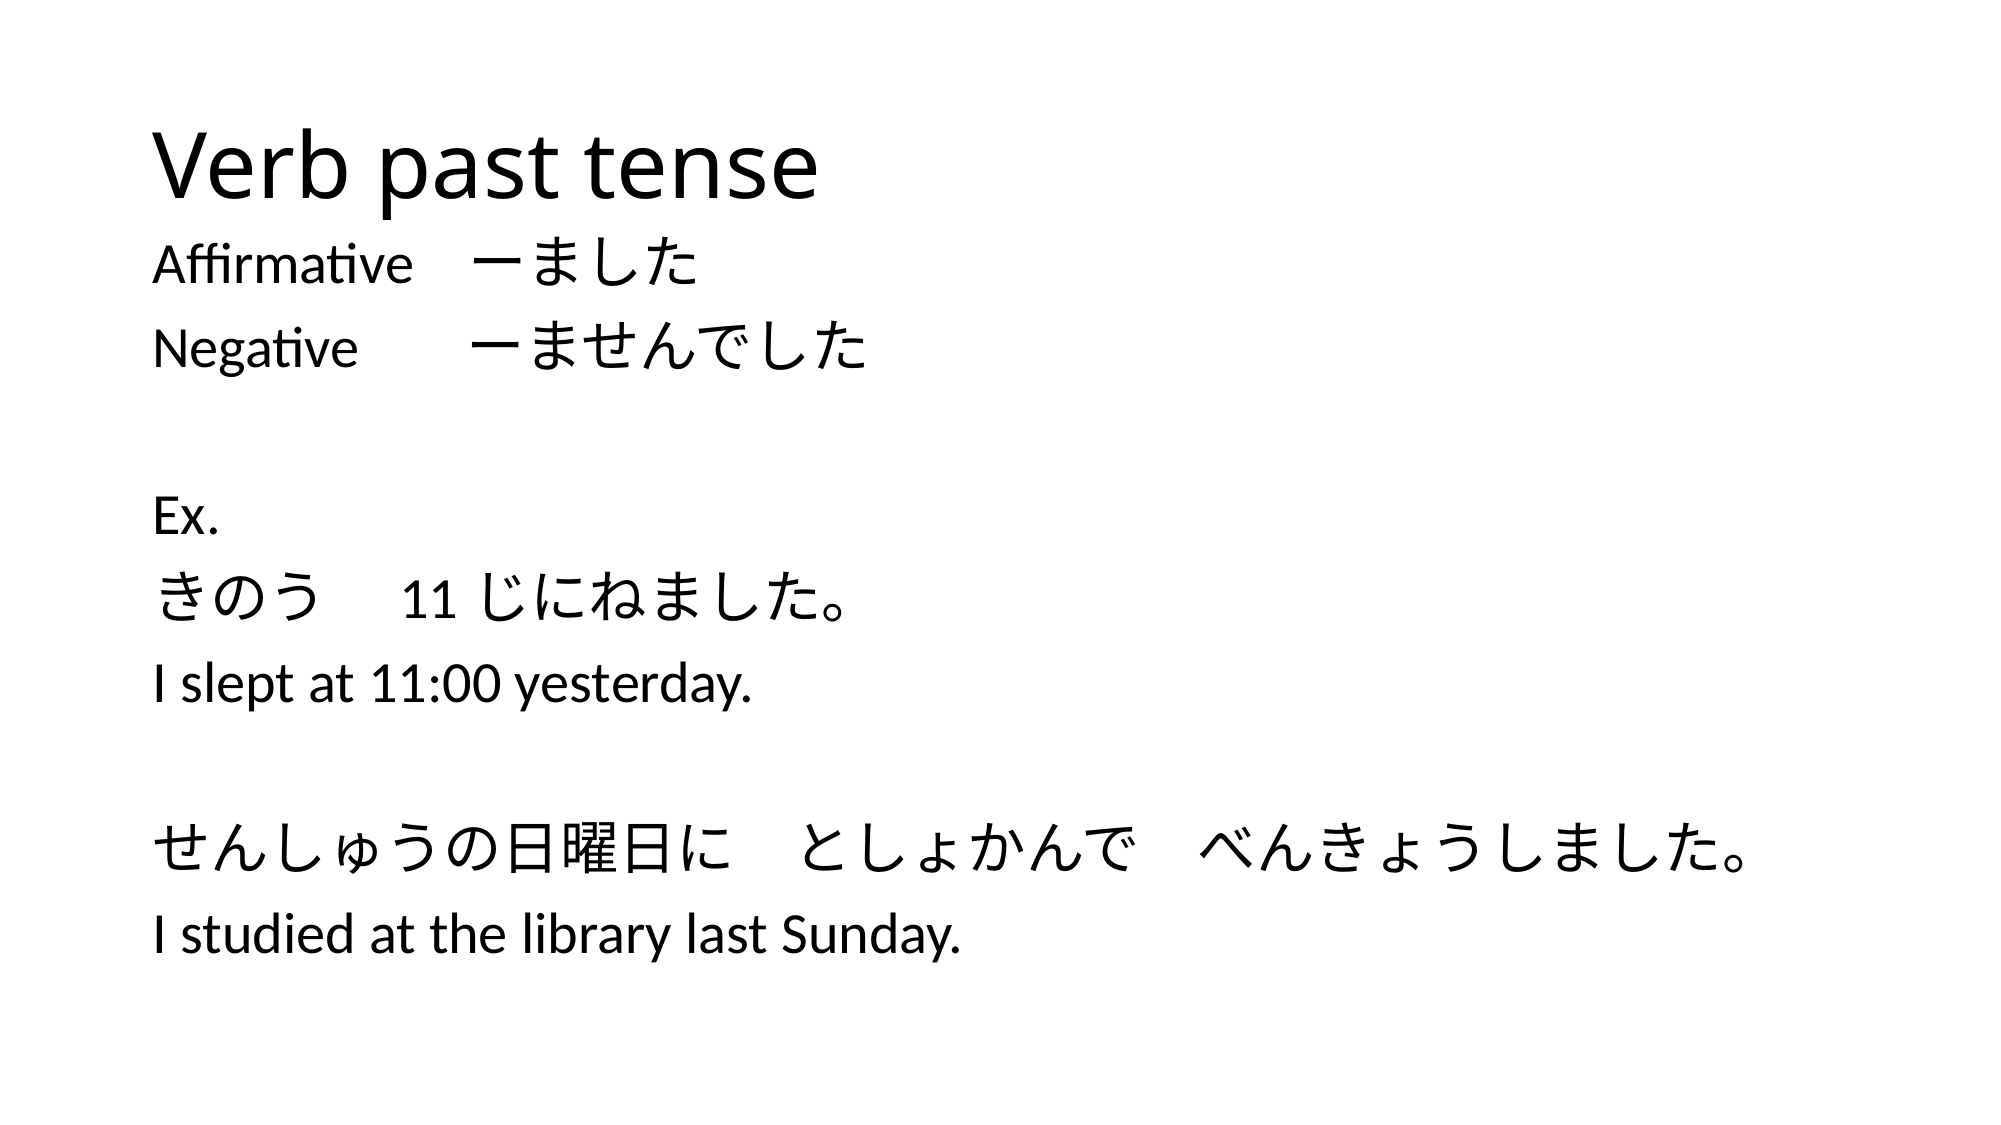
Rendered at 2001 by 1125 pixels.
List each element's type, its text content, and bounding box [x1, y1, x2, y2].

list Affirmative ーました Negative ーませんでした Ex. きのう 11じにねました。 I slept at 11:00 yesterday. せんしゅうの日曜日に としょかんで べんきょうしました。 I studied at the library last Sunday. [137, 226, 1863, 1014]
title Verb past tense [137, 59, 1863, 226]
